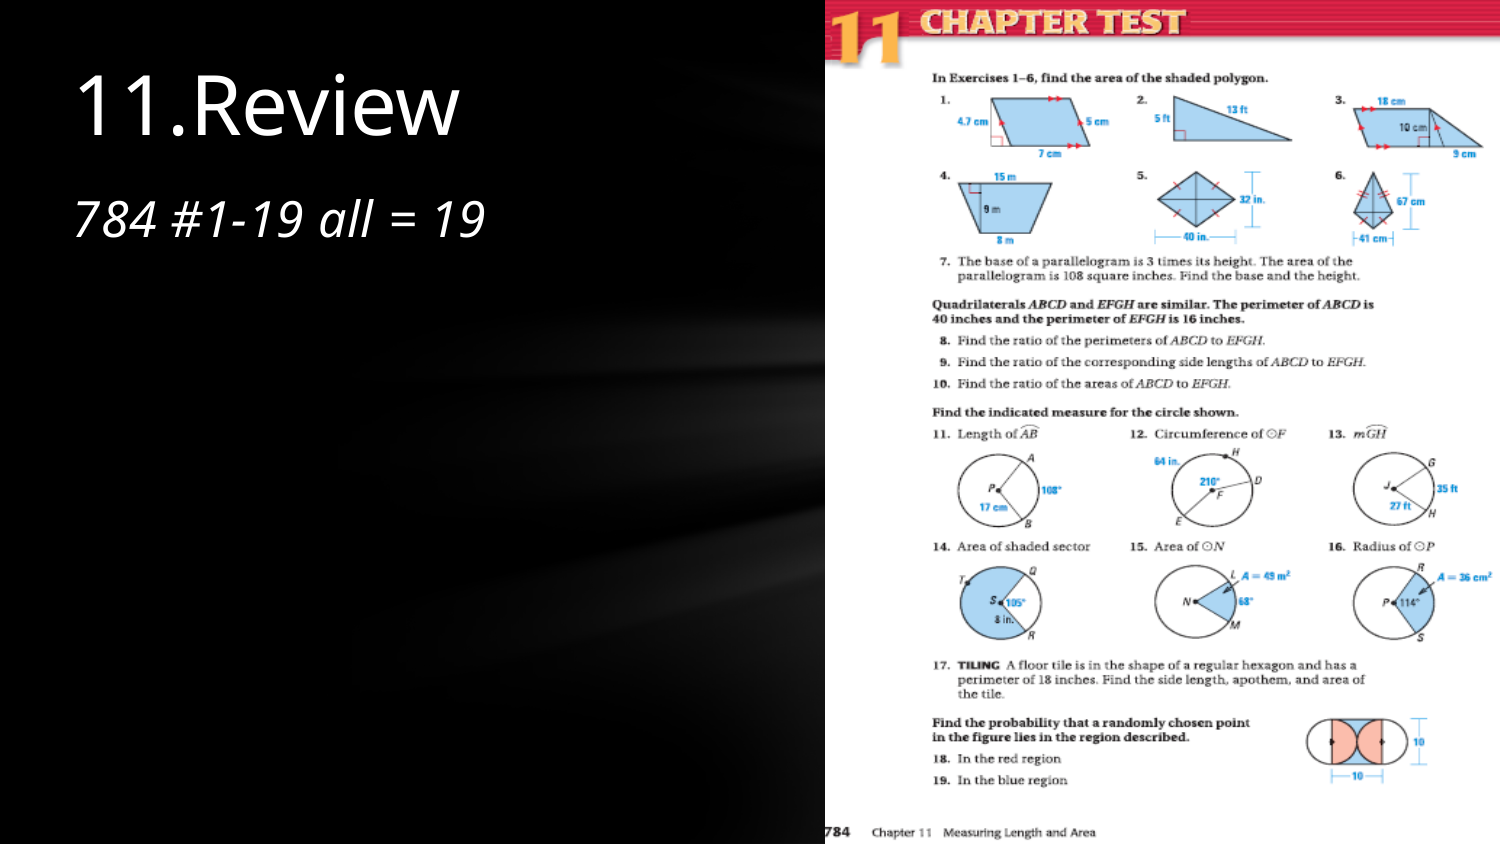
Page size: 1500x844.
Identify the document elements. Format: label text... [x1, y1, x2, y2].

list 784 #1-19 all = 19 [57, 180, 818, 762]
picture [824, 0, 1500, 844]
title 11.Review [57, 28, 818, 160]
